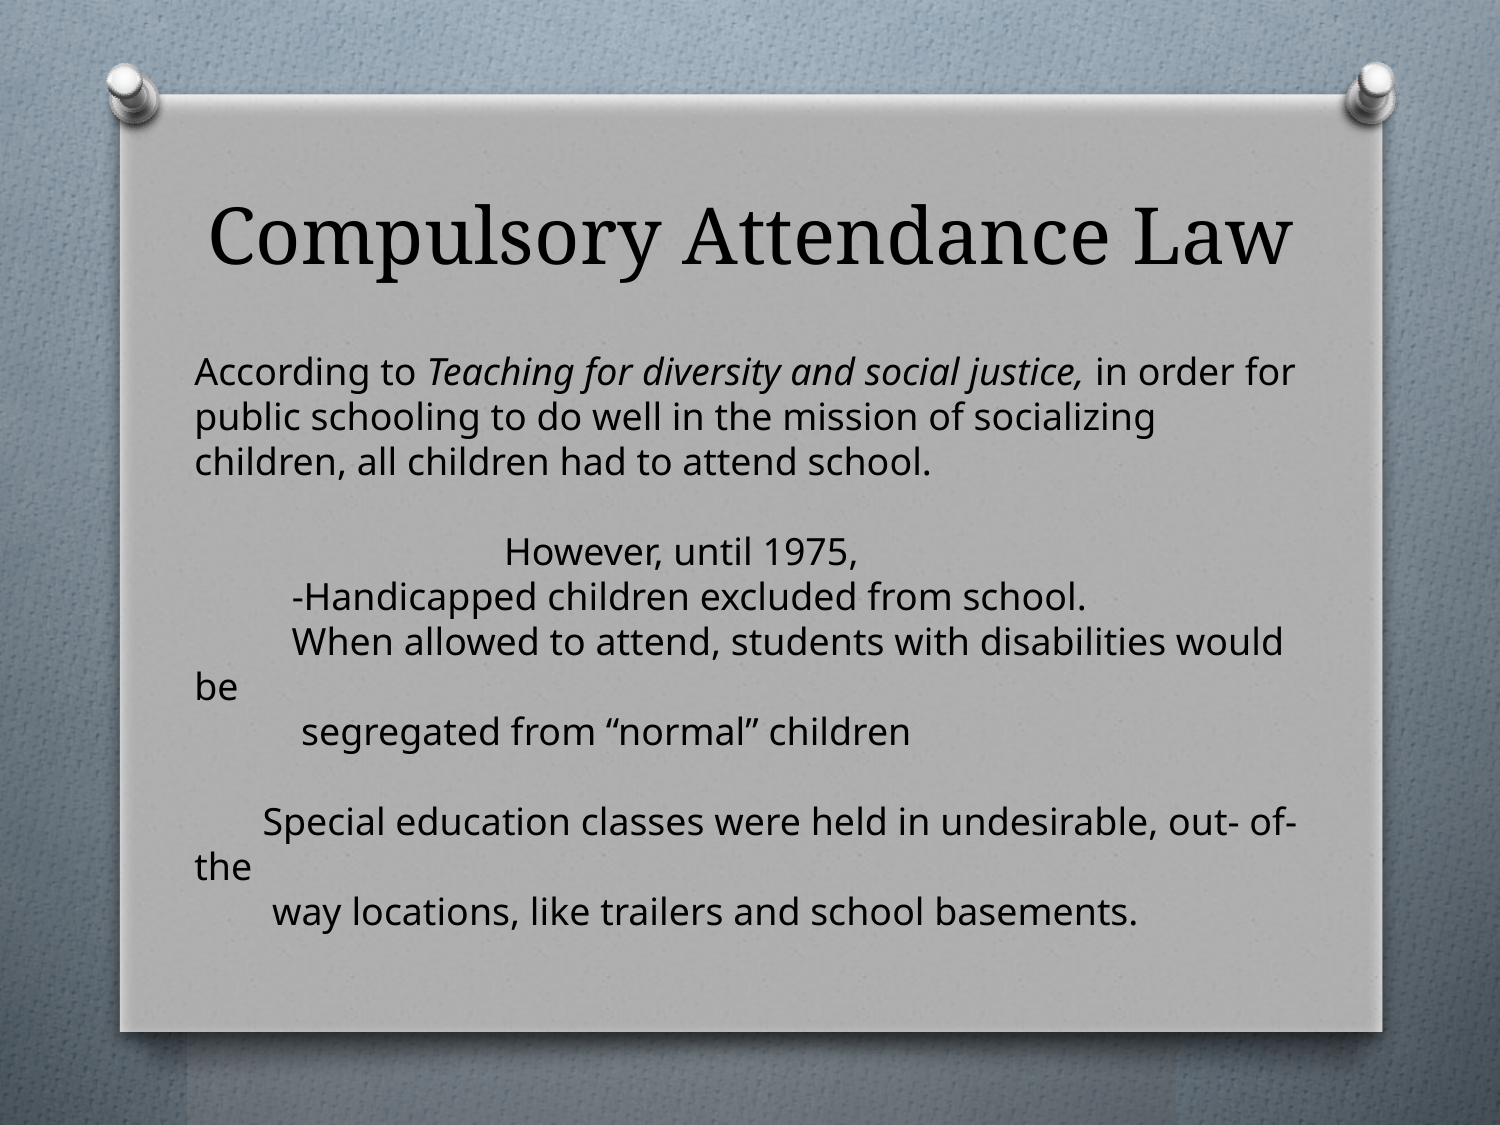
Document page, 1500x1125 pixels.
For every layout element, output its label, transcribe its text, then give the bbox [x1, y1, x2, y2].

title Compulsory Attendance Law [179, 134, 1323, 332]
text_box According to Teaching for diversity and social justice, in order for public schooling to do well in the mission of socializing children, all children had to attend school. However, until 1975, -Handicapped children excluded from school. When allowed to attend, students with disabilities would be segregated from “normal” children Special education classes were held in undesirable, out- of- the way locations, like trailers and school basements. [179, 340, 1323, 1075]
picture [75, 29, 198, 153]
picture [1317, 35, 1439, 156]
